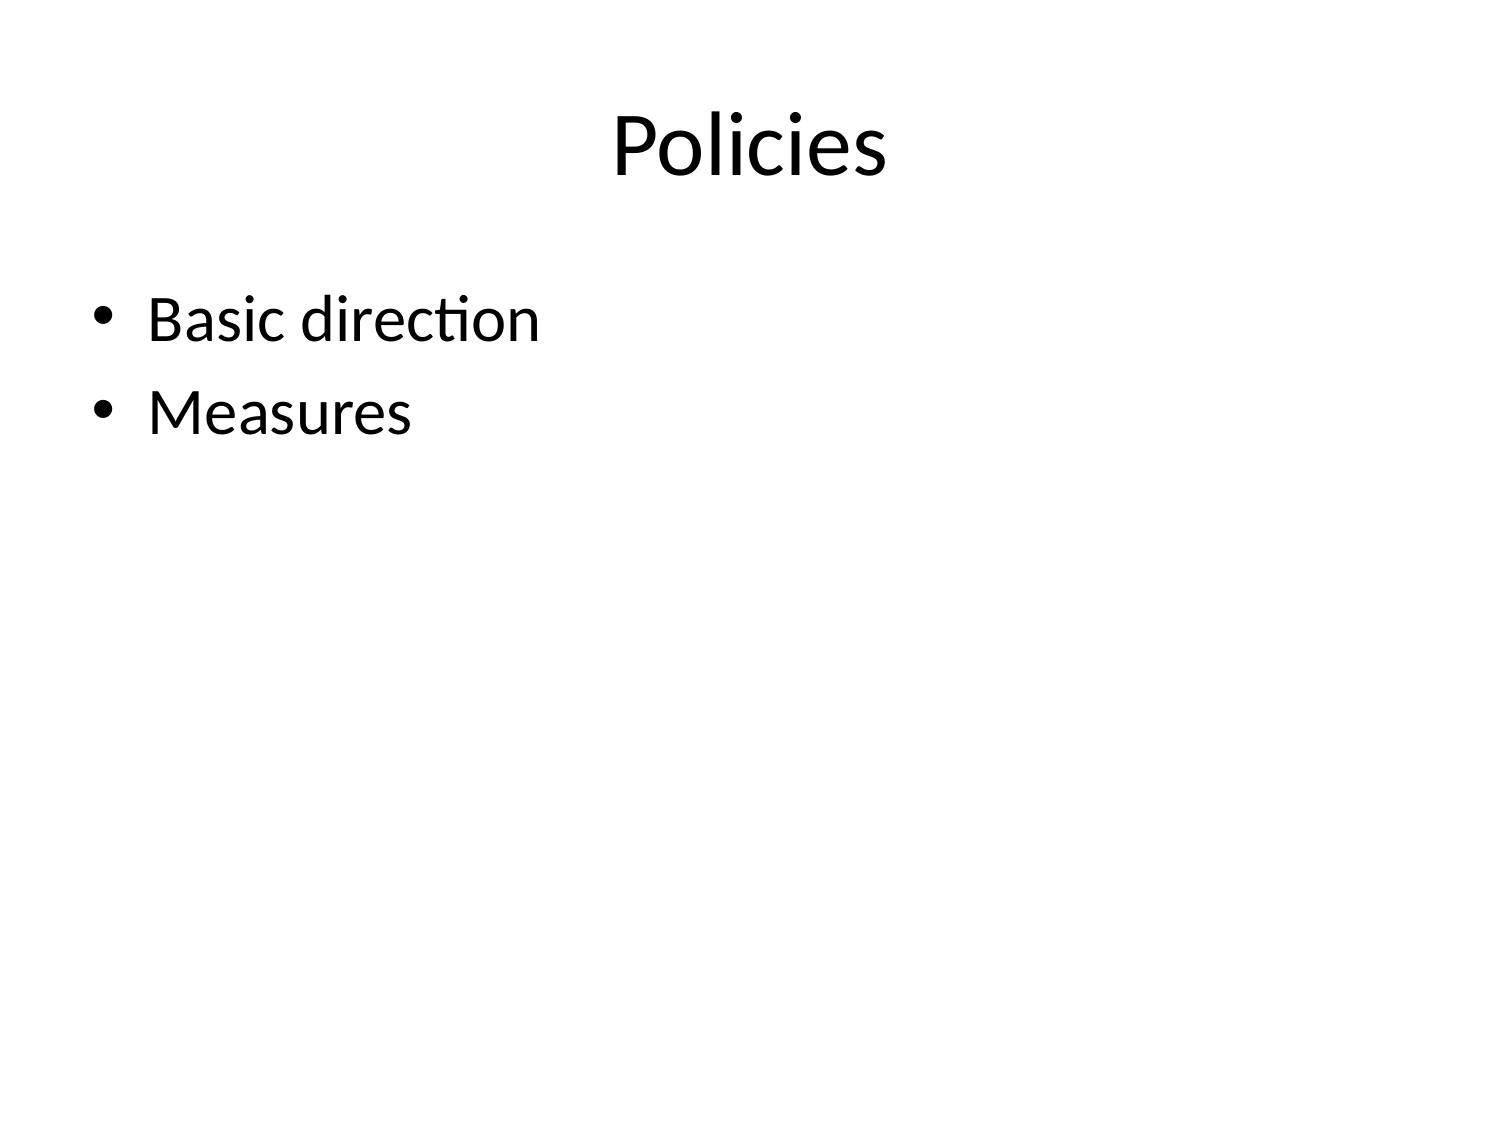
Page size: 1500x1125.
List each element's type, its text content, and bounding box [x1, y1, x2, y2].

title Policies [75, 45, 1425, 233]
list Basic direction Measures [76, 267, 1427, 1010]
